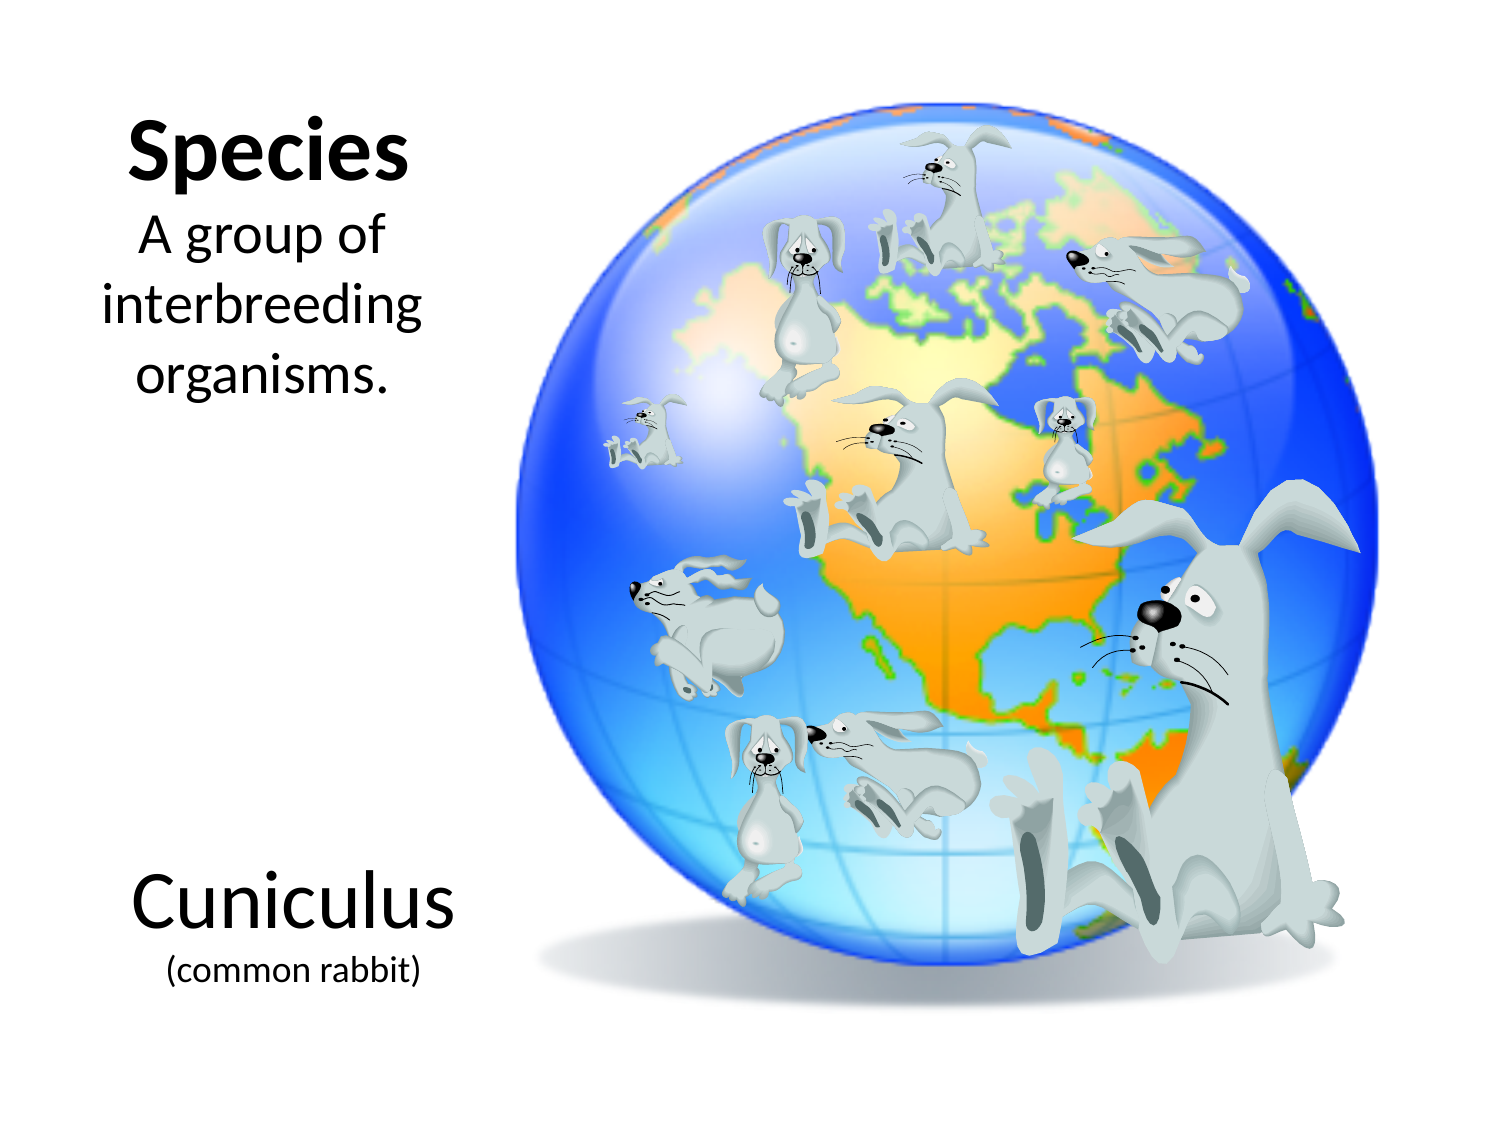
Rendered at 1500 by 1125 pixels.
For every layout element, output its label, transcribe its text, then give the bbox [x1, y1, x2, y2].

text_box Cuniculus (common rabbit) [112, 837, 444, 998]
picture [449, 87, 1410, 1048]
text_box A group of interbreeding organisms. [74, 187, 444, 413]
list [974, 437, 1363, 1001]
title Species [74, 49, 463, 187]
